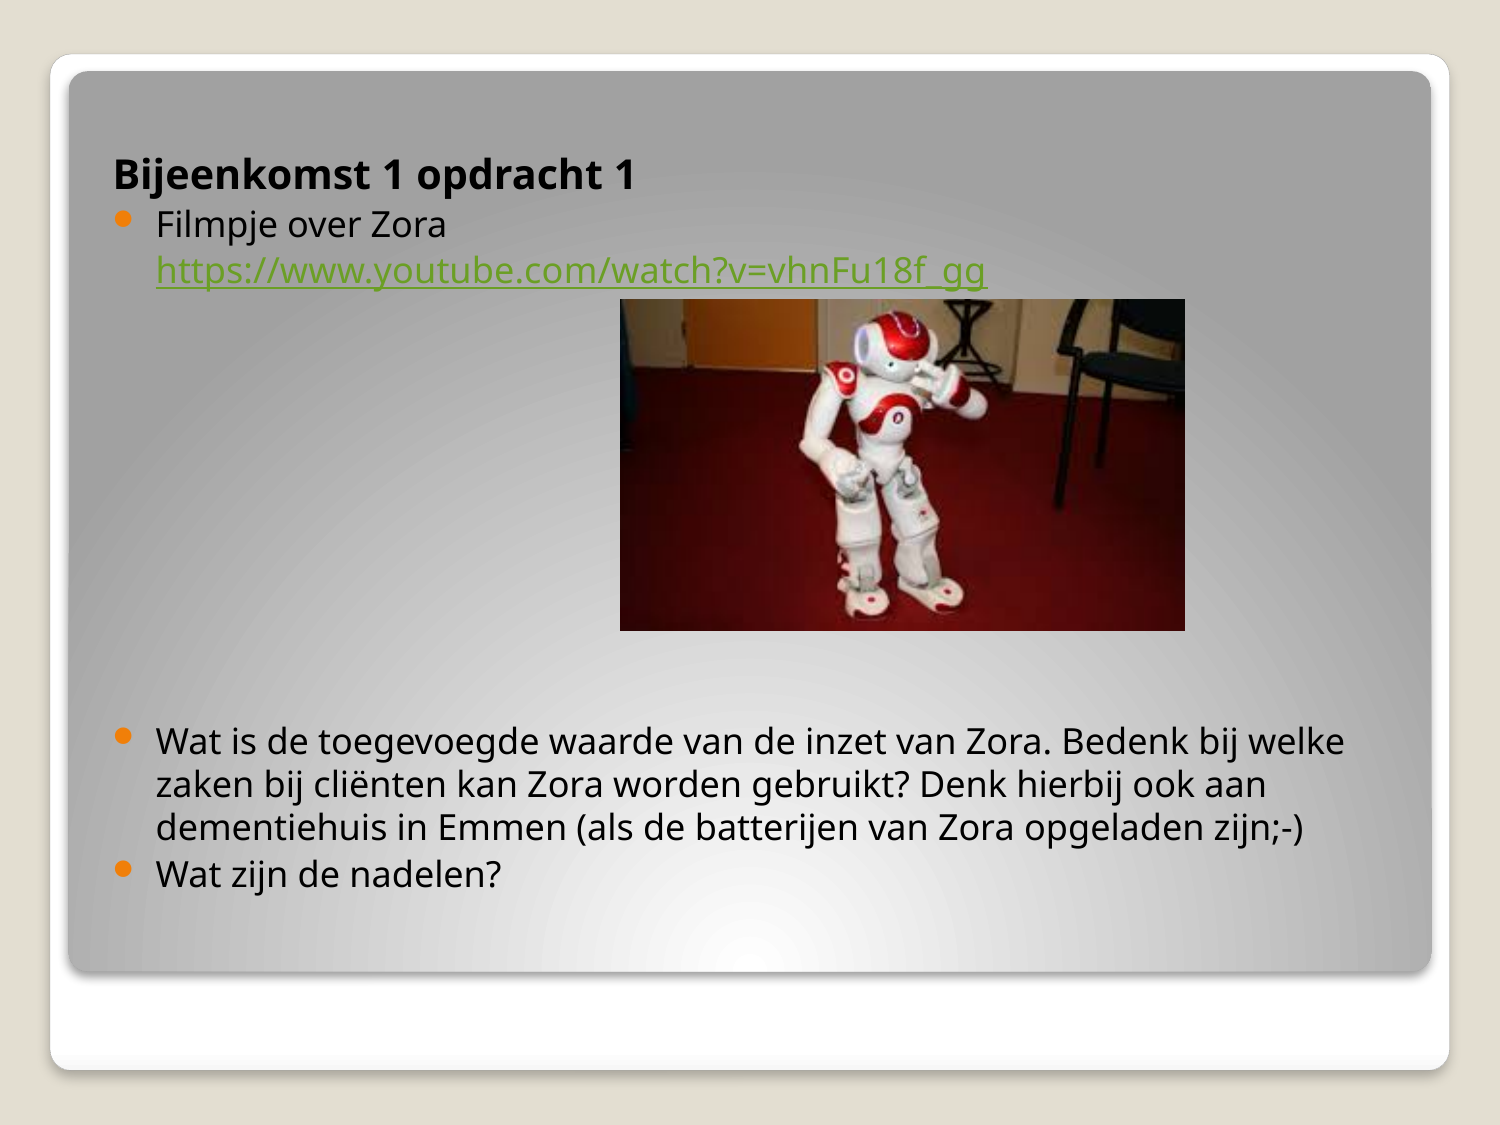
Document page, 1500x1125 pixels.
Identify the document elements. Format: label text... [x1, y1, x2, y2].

list Bijeenkomst 1 opdracht 1 Filmpje over Zora https://www.youtube.com/watch?v=vhnFu18f_gg Wat is de toegevoegde waarde van de inzet van Zora. Bedenk bij welke zaken bij cliënten kan Zora worden gebruikt? Denk hierbij ook aan dementiehuis in Emmen (als de batterijen van Zora opgeladen zijn;-) Wat zijn de nadelen? [82, 86, 1425, 905]
picture [619, 298, 1185, 631]
